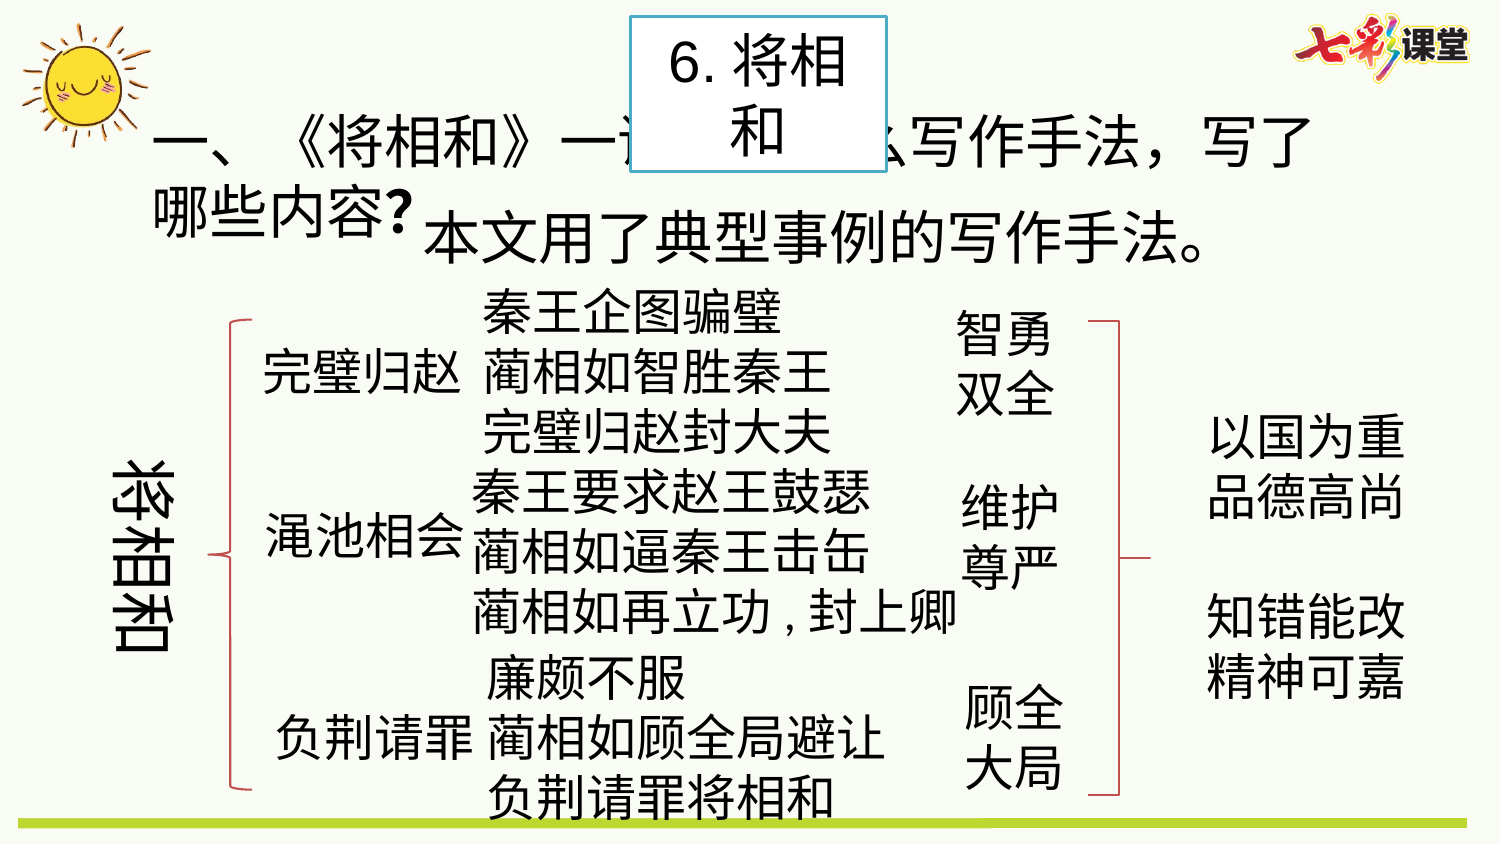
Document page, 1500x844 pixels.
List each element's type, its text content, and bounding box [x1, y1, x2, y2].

text_box 秦王要求赵王鼓瑟 蔺相如逼秦王击缶 蔺相如再立功,封上卿 [456, 453, 973, 648]
text_box [207, 318, 253, 791]
text_box 完璧归赵 [247, 333, 477, 409]
text_box 渑池相会 [250, 497, 456, 572]
picture [0, 0, 173, 172]
text_box 顾全 大局 [949, 668, 1111, 804]
text_box 将相和 [81, 443, 193, 661]
picture [18, 771, 1467, 844]
text_box 负荆请罪 [259, 699, 471, 774]
text_box 以国为重 品德高尚 知错能改 精神可嘉 [1191, 397, 1442, 713]
text_box 维护 尊严 [945, 468, 1076, 604]
picture [1291, 9, 1472, 87]
text_box 廉颇不服 蔺相如顾全局避让 负荆请罪将相和 [471, 638, 902, 834]
text_box 一、《将相和》一课用了什么写作手法，写了哪些内容？ [136, 97, 1355, 253]
text_box 智勇 双全 [940, 295, 1071, 431]
text_box 秦王企图骗璧 蔺相如智胜秦王 完璧归赵封大夫 [467, 272, 848, 453]
text_box 本文用了典型事例的写作手法。 [407, 193, 1250, 279]
text_box [1087, 320, 1152, 796]
text_box 6.将相和 [629, 15, 888, 173]
